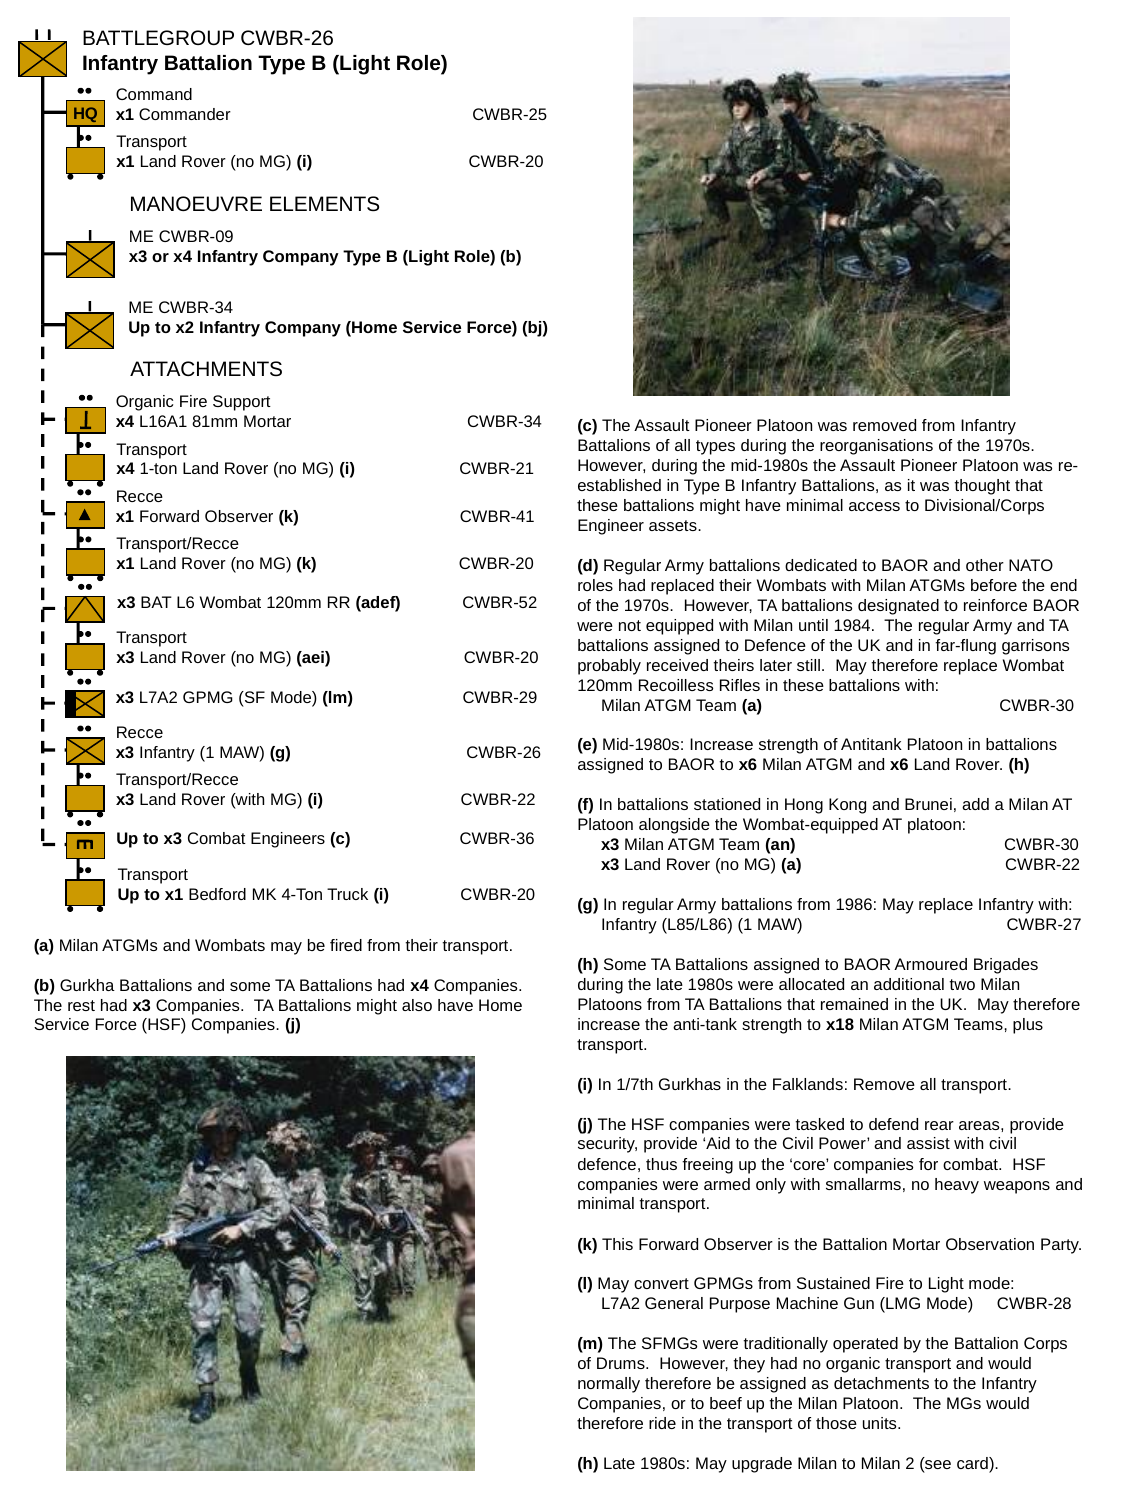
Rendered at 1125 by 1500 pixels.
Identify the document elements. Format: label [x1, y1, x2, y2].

text_box [64, 679, 557, 817]
text_box [78, 537, 91, 548]
text_box [79, 395, 92, 400]
text_box [42, 513, 50, 521]
text_box [64, 820, 551, 912]
text_box [36, 29, 50, 40]
text_box [78, 765, 91, 778]
text_box [78, 490, 91, 495]
text_box [114, 183, 538, 274]
text_box [19, 17, 563, 332]
text_box [78, 584, 92, 590]
text_box [64, 584, 554, 675]
text_box [42, 748, 50, 755]
text_box [42, 703, 49, 710]
text_box [78, 679, 91, 684]
text_box [19, 407, 1102, 1481]
text_box [42, 603, 50, 610]
text_box [78, 820, 91, 826]
picture [633, 17, 1010, 396]
text_box [42, 837, 50, 845]
text_box [66, 289, 564, 349]
text_box [42, 413, 50, 421]
text_box [78, 726, 91, 731]
picture [66, 1056, 475, 1471]
text_box [64, 348, 558, 581]
